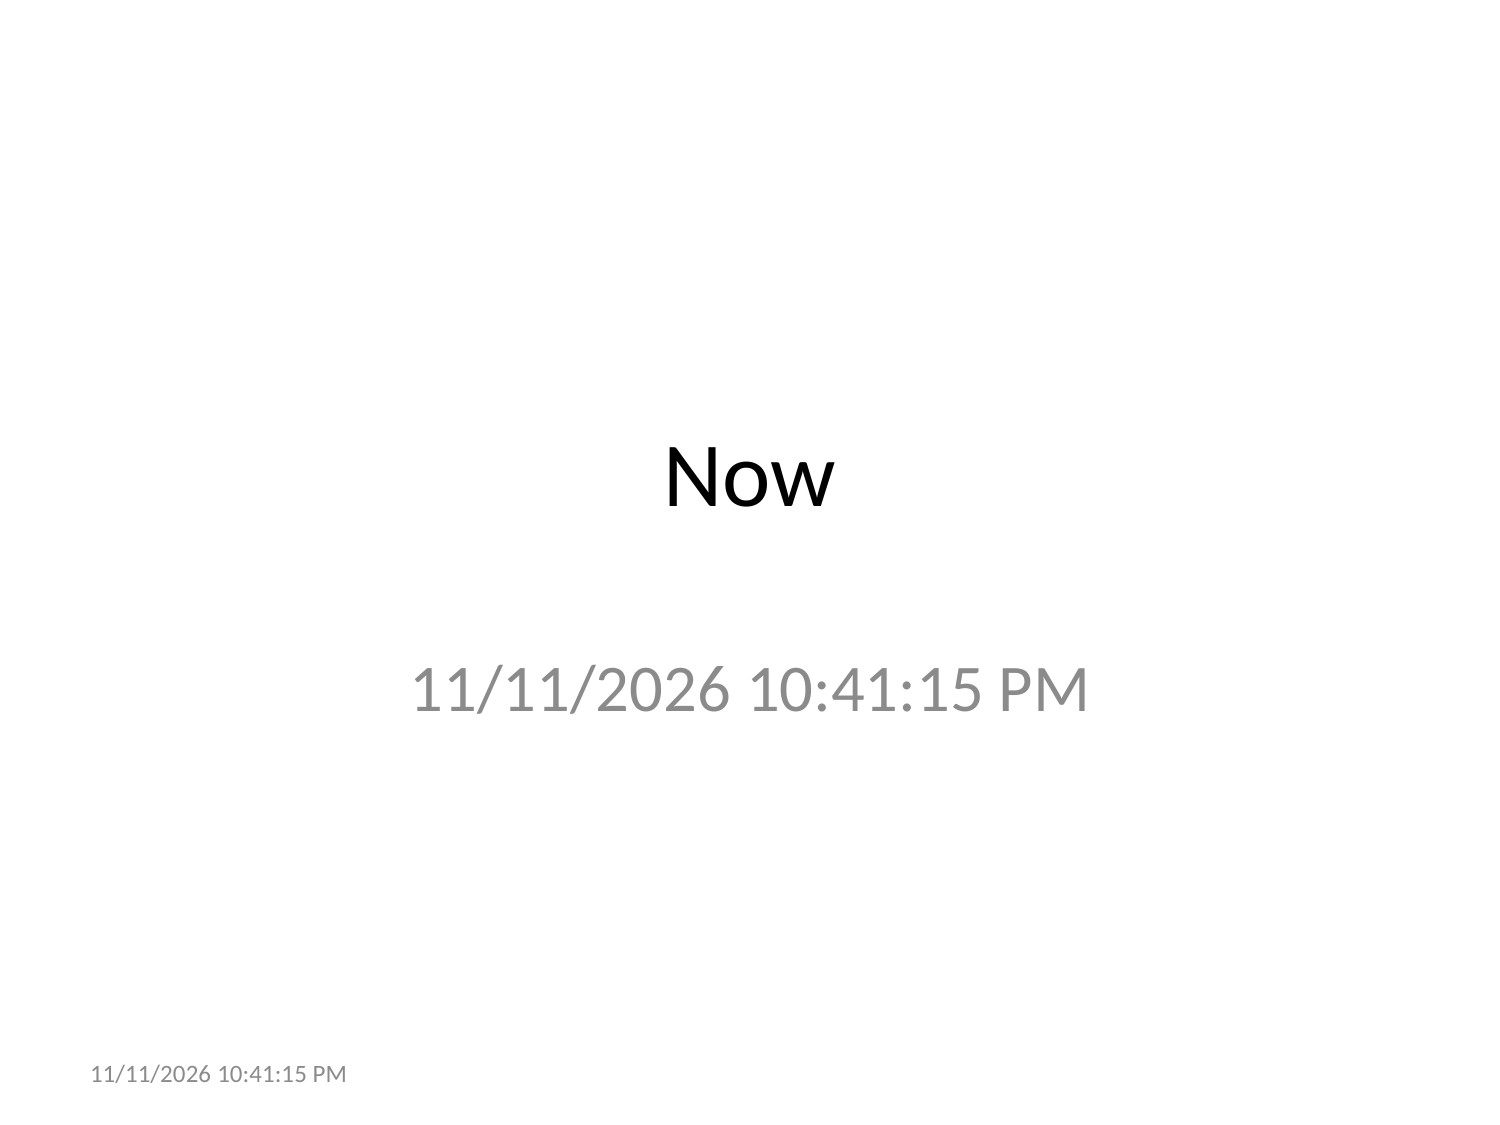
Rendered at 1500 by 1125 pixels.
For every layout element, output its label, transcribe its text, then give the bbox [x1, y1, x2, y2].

title Now [112, 349, 1388, 591]
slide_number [75, 1042, 425, 1103]
subtitle 2011-12-19 10:20:04 AM [225, 637, 1275, 925]
